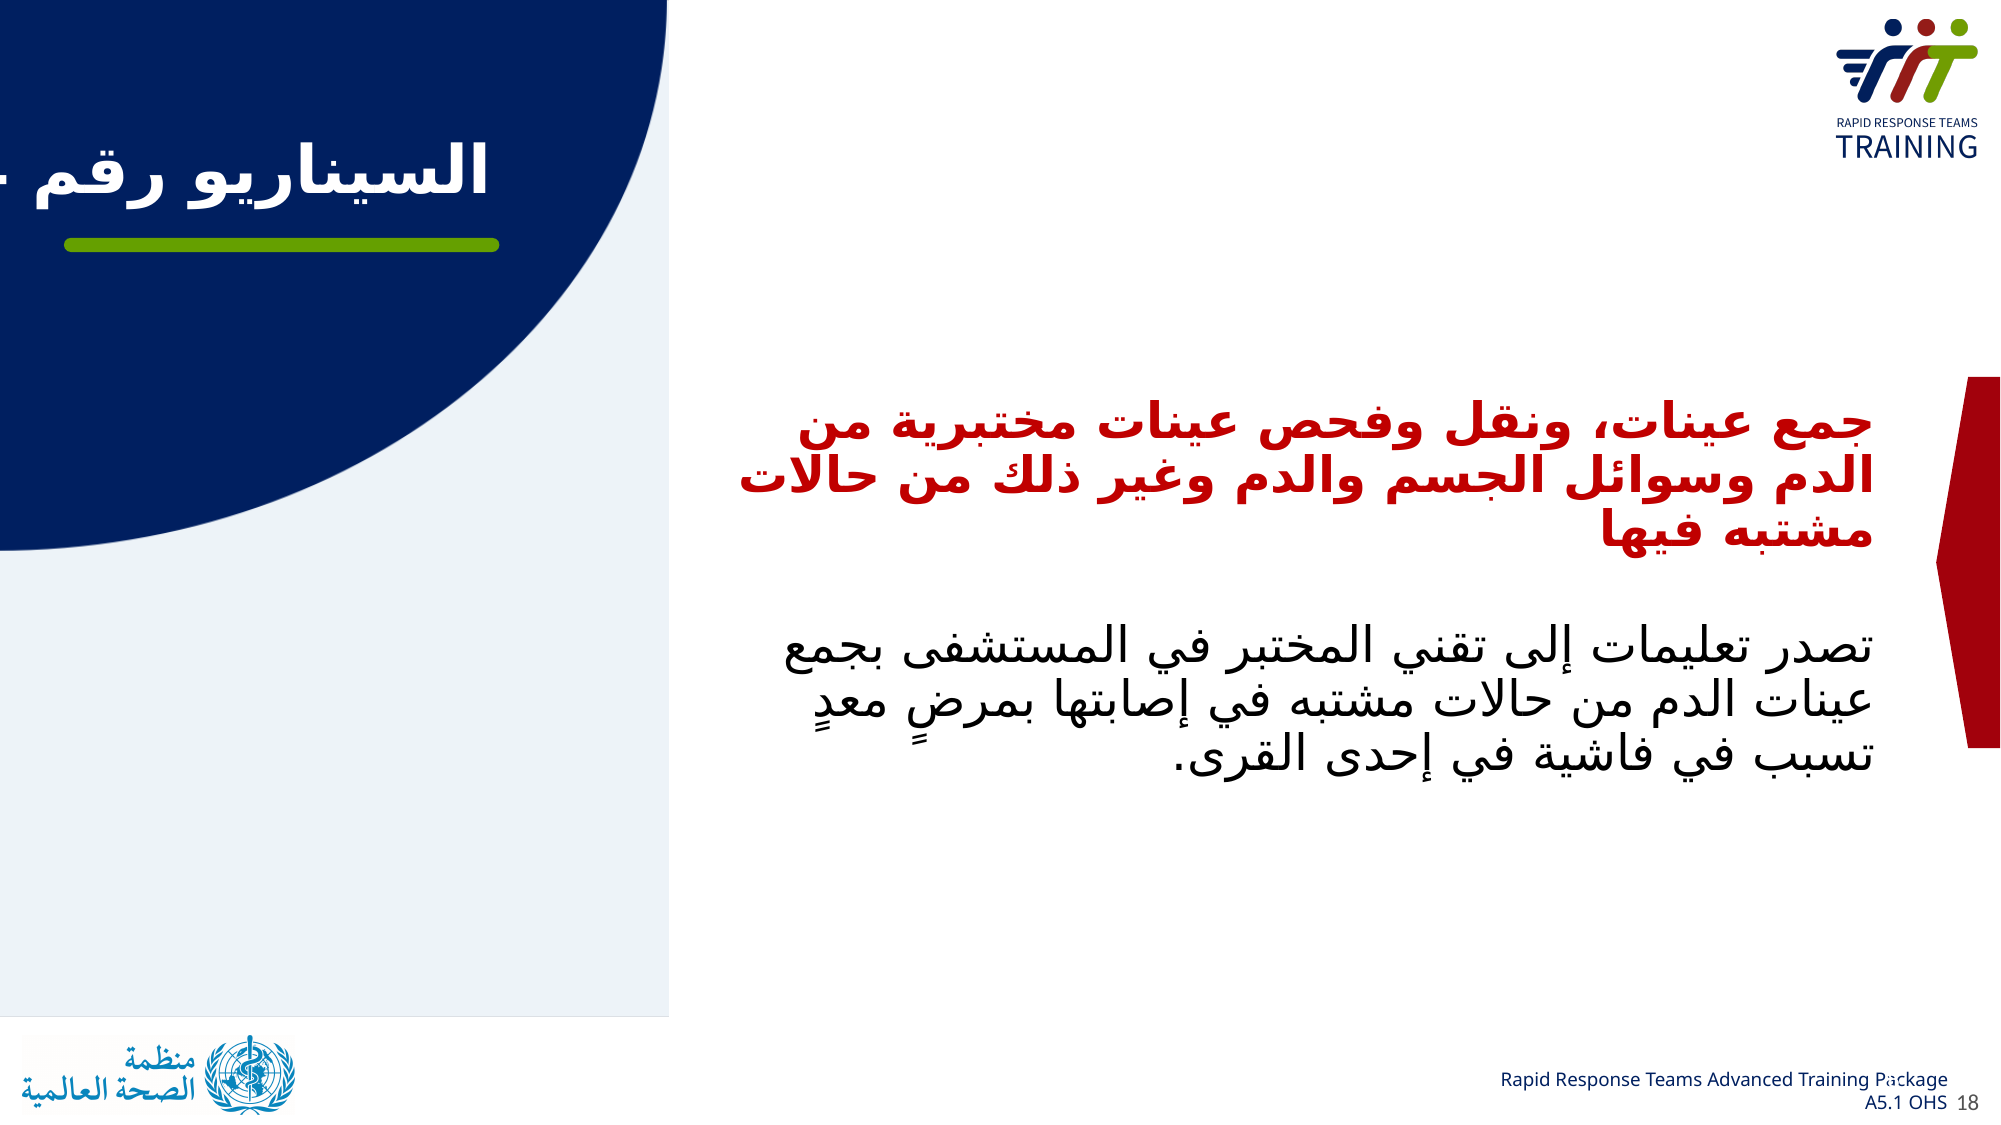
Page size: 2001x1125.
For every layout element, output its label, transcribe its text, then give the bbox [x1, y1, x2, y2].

text_box [63, 237, 500, 253]
picture [22, 1035, 295, 1115]
picture [1835, 19, 1978, 167]
list جمع عينات، ونقل وفحص عينات مختبرية من الدم وسوائل الجسم والدم وغير ذلك من حالات مشتبه فيها تصدر تعليمات إلى تقني المختبر في المستشفى بجمع عينات الدم من حالات مشتبه في إصابتها بمرضٍ معدٍ تسبب في فاشية في إحدى القرى. [700, 386, 1884, 1049]
slide_number 18 [1882, 1037, 1922, 1082]
picture [0, 0, 669, 1018]
text_box السيناريو رقم 4 [0, 128, 499, 267]
picture [252, 1050, 258, 1059]
